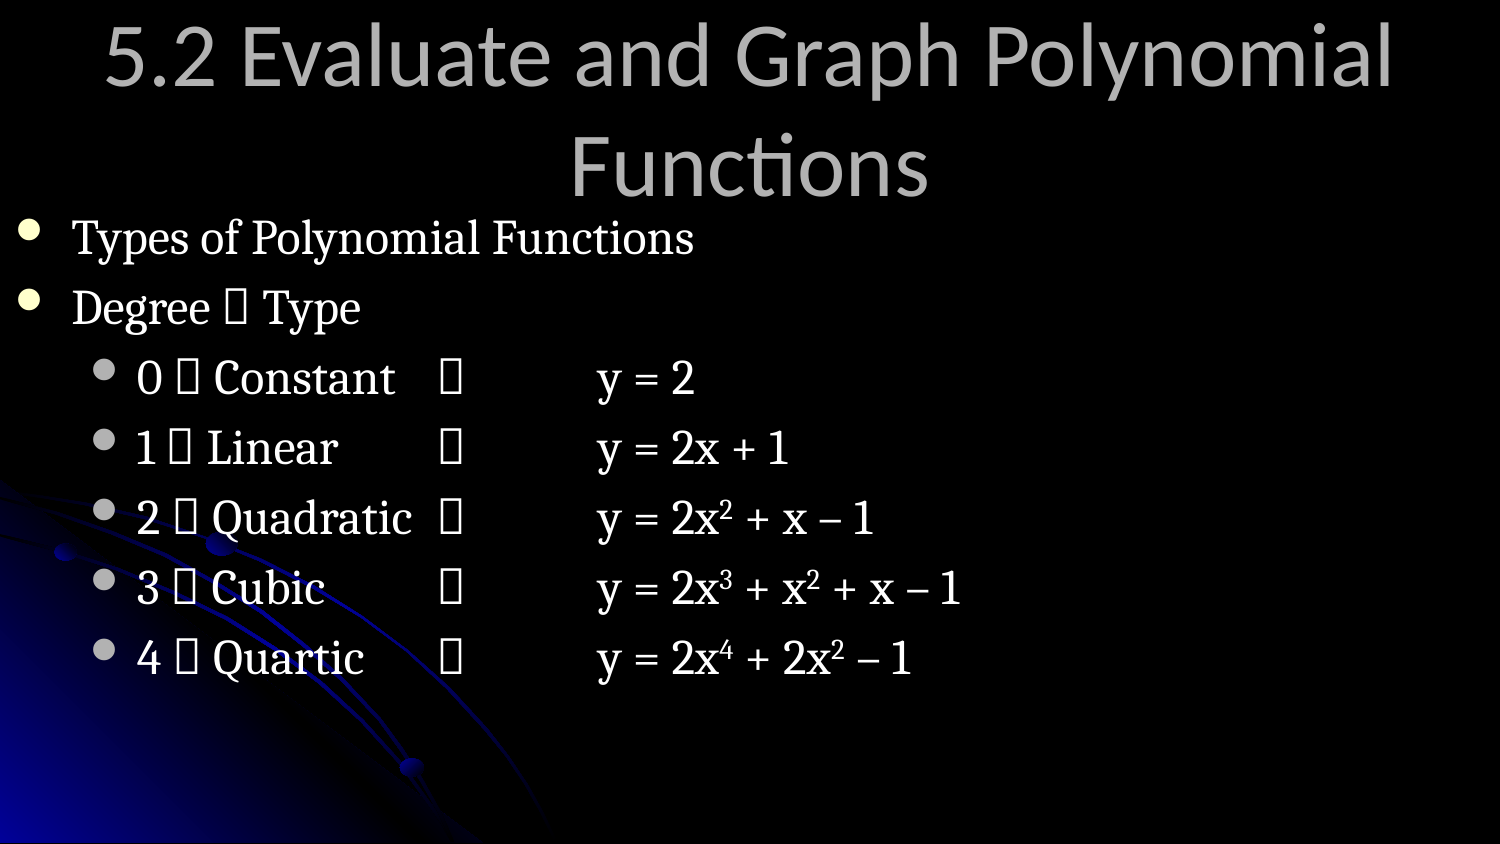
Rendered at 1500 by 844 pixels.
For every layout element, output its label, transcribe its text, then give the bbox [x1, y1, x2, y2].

list Types of Polynomial Functions Degree  Type 0  Constant  y = 2 1  Linear  y = 2x + 1 2  Quadratic  y = 2x2 + x – 1 3  Cubic  y = 2x3 + x2 + x – 1 4  Quartic  y = 2x4 + 2x2 – 1 [0, 196, 1500, 755]
title 5.2 Evaluate and Graph Polynomial Functions [0, 33, 1500, 175]
